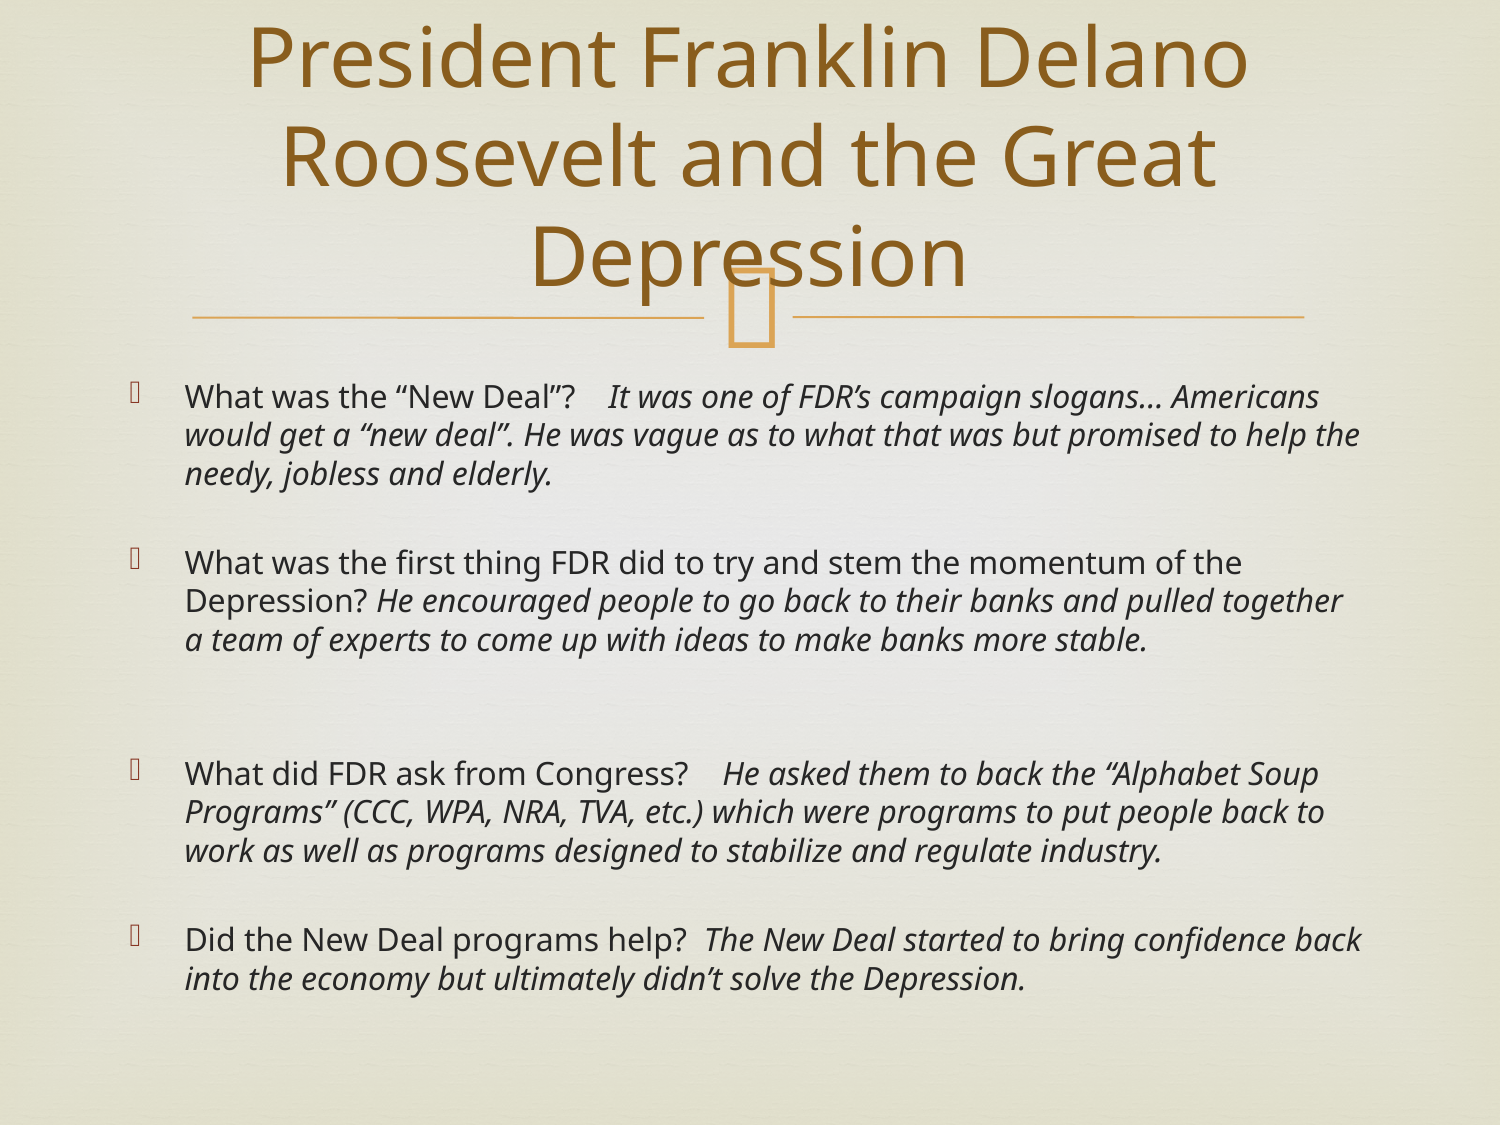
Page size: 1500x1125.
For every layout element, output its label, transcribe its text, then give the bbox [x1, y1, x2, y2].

list What was the “New Deal”? It was one of FDR’s campaign slogans… Americans would get a “new deal”. He was vague as to what that was but promised to help the needy, jobless and elderly. What was the first thing FDR did to try and stem the momentum of the Depression? He encouraged people to go back to their banks and pulled together a team of experts to come up with ideas to make banks more stable. What did FDR ask from Congress? He asked them to back the “Alphabet Soup Programs” (CCC, WPA, NRA, TVA, etc.) which were programs to put people back to work as well as programs designed to stabilize and regulate industry. Did the New Deal programs help? The New Deal started to bring confidence back into the economy but ultimately didn’t solve the Depression. [114, 368, 1386, 1005]
title President Franklin Delano Roosevelt and the Great Depression [112, 40, 1386, 267]
